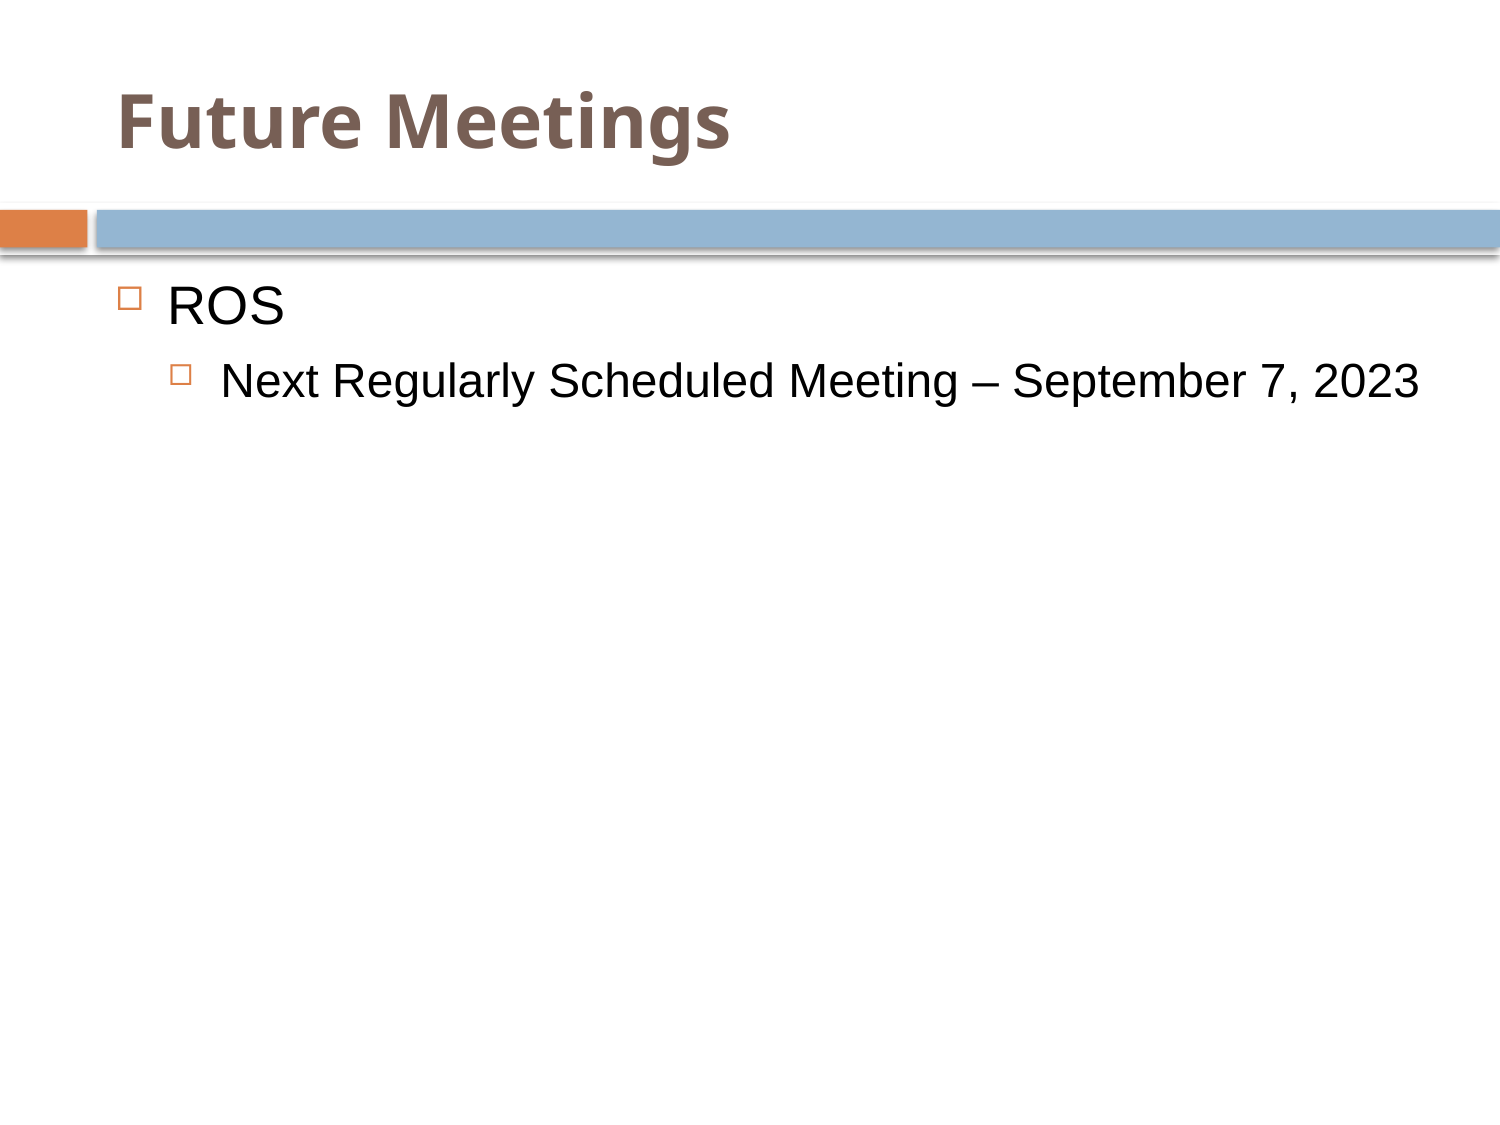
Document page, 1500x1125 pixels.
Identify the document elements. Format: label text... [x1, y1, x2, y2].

list ROS Next Regularly Scheduled Meeting – September 7, 2023 [100, 262, 1439, 1001]
title Future Meetings [100, 37, 1439, 201]
